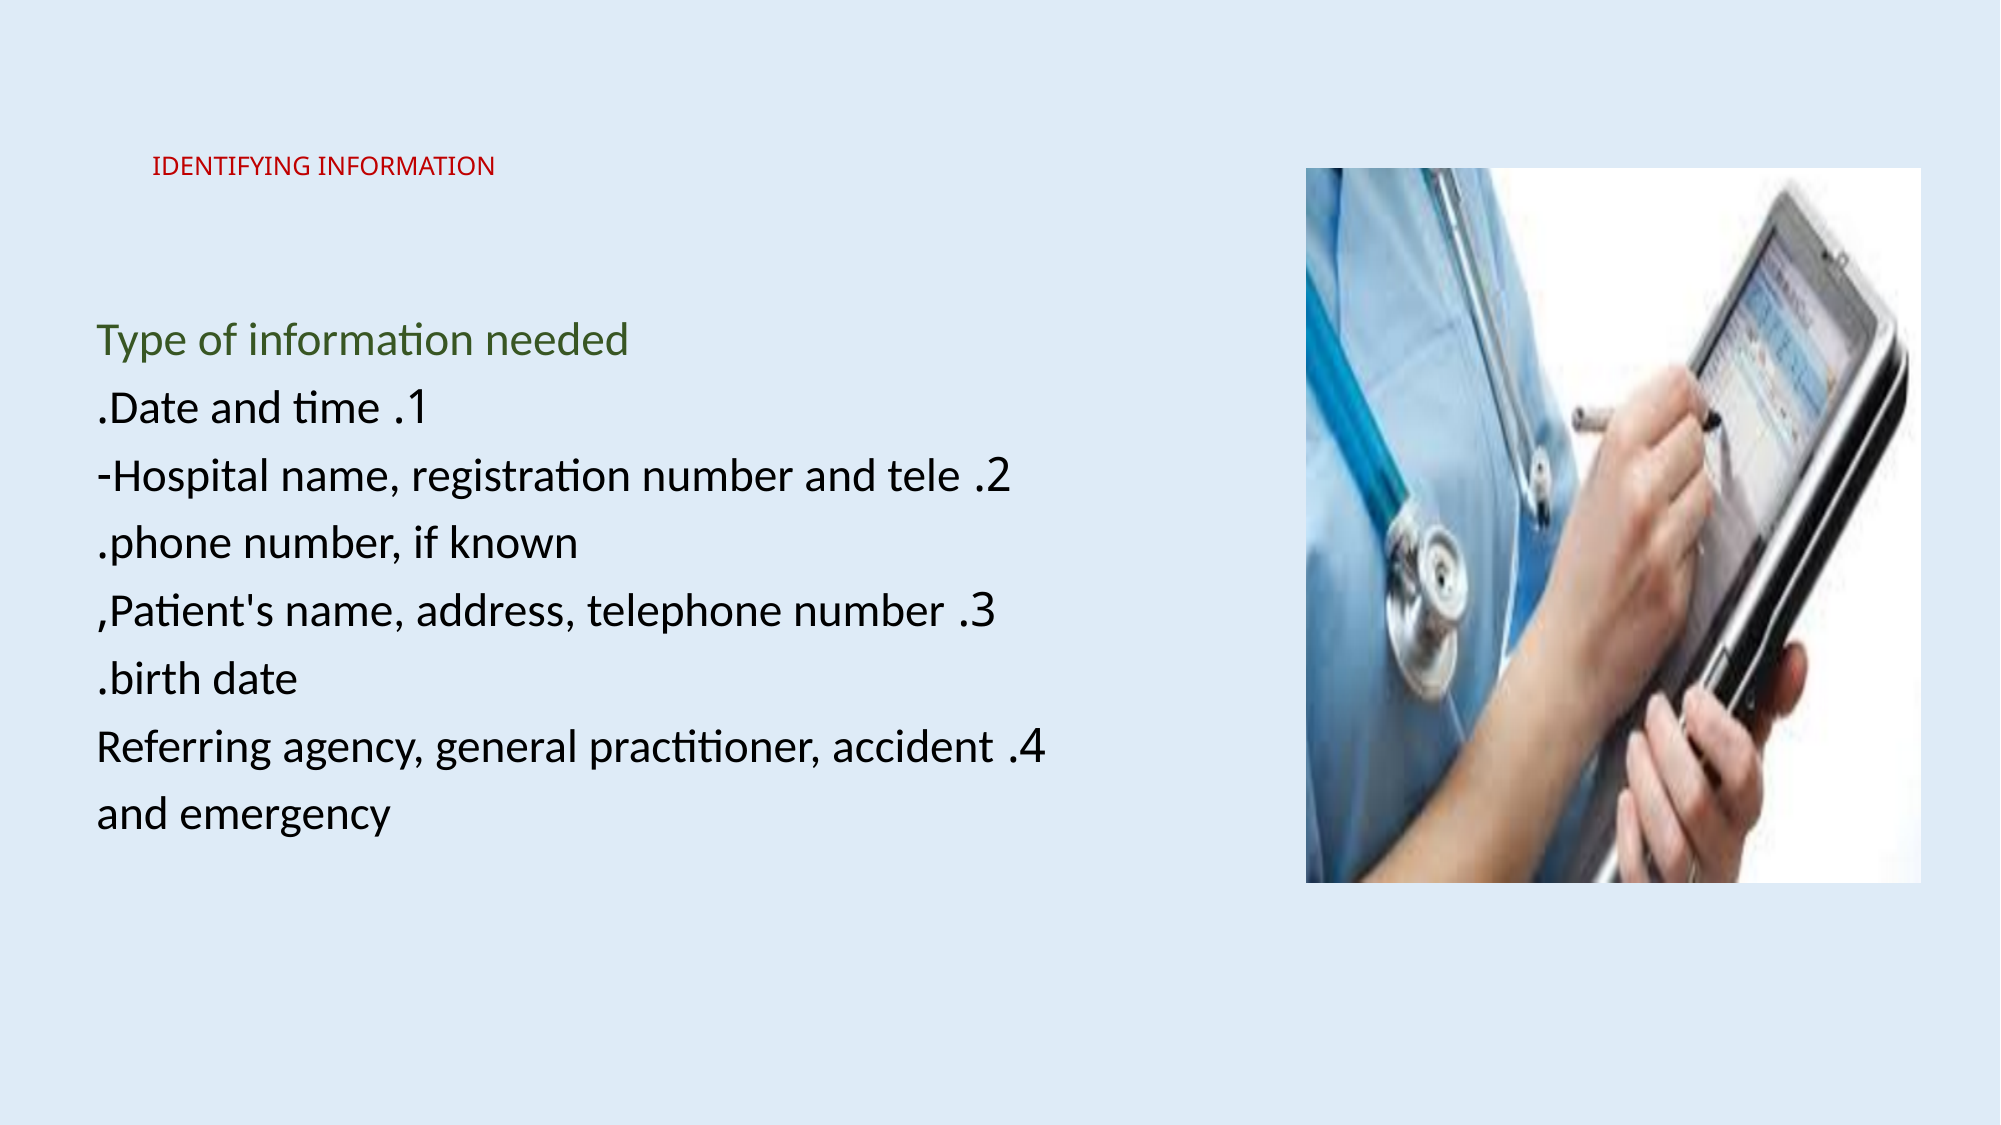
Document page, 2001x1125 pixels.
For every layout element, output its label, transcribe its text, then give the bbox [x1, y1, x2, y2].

title IDENTIFYING INFORMATION [137, 59, 1863, 256]
list Type of information needed 1. Date and time. 2. Hospital name, registration number and tele- phone number, if known. 3. Patient's name, address, telephone number, birth date. 4. Referring agency, general practitioner, accident and emergency [81, 256, 1307, 971]
picture [1306, 358, 1316, 365]
picture [1306, 168, 1921, 884]
